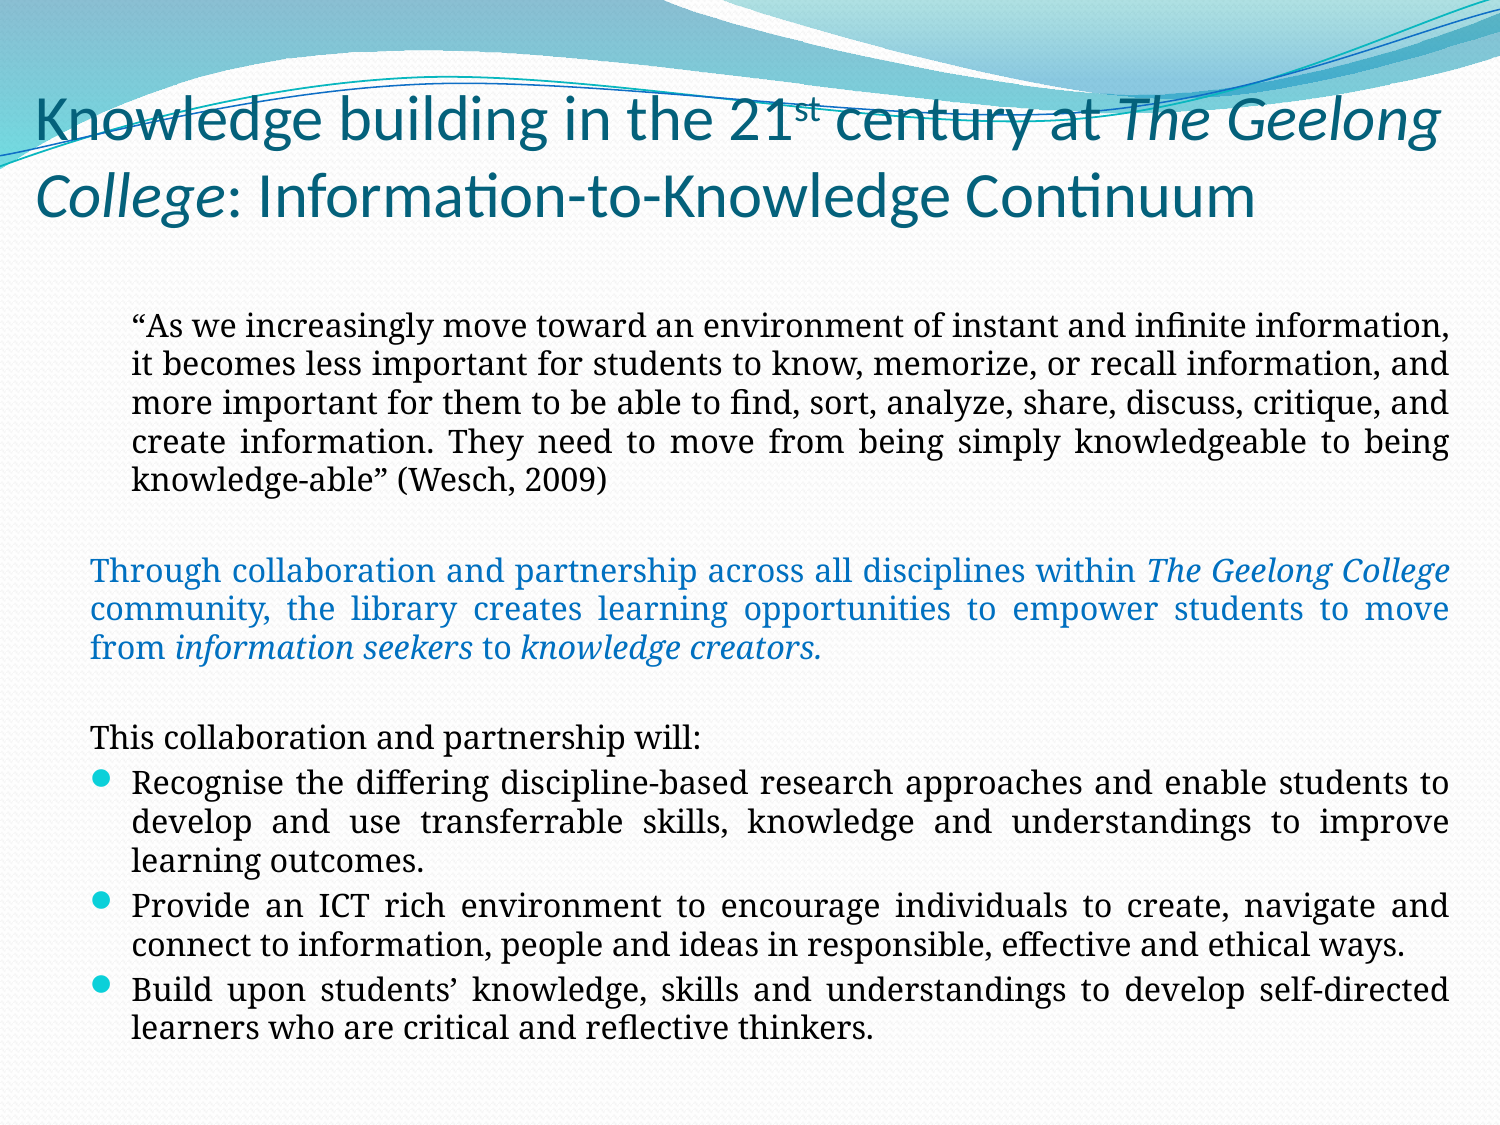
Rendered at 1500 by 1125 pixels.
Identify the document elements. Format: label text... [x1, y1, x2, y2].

title Knowledge building in the 21st century at The Geelong College: Information-to-Knowledge Continuum [35, 35, 1454, 481]
list “As we increasingly move toward an environment of instant and infinite information, it becomes less important for students to know, memorize, or recall information, and more important for them to be able to find, sort, analyze, share, discuss, critique, and create information. They need to move from being simply knowledgeable to being knowledge-able” (Wesch, 2009) Through collaboration and partnership across all disciplines within The Geelong College community, the library creates learning opportunities to empower students to move from information seekers to knowledge creators. This collaboration and partnership will: Recognise the differing discipline-based research approaches and enable students to develop and use transferrable skills, knowledge and understandings to improve learning outcomes. Provide an ICT rich environment to encourage individuals to create, navigate and connect to information, people and ideas in responsible, effective and ethical ways. Build upon students’ knowledge, skills and understandings to develop self-directed learners who are critical and reflective thinkers. [75, 262, 1465, 1067]
